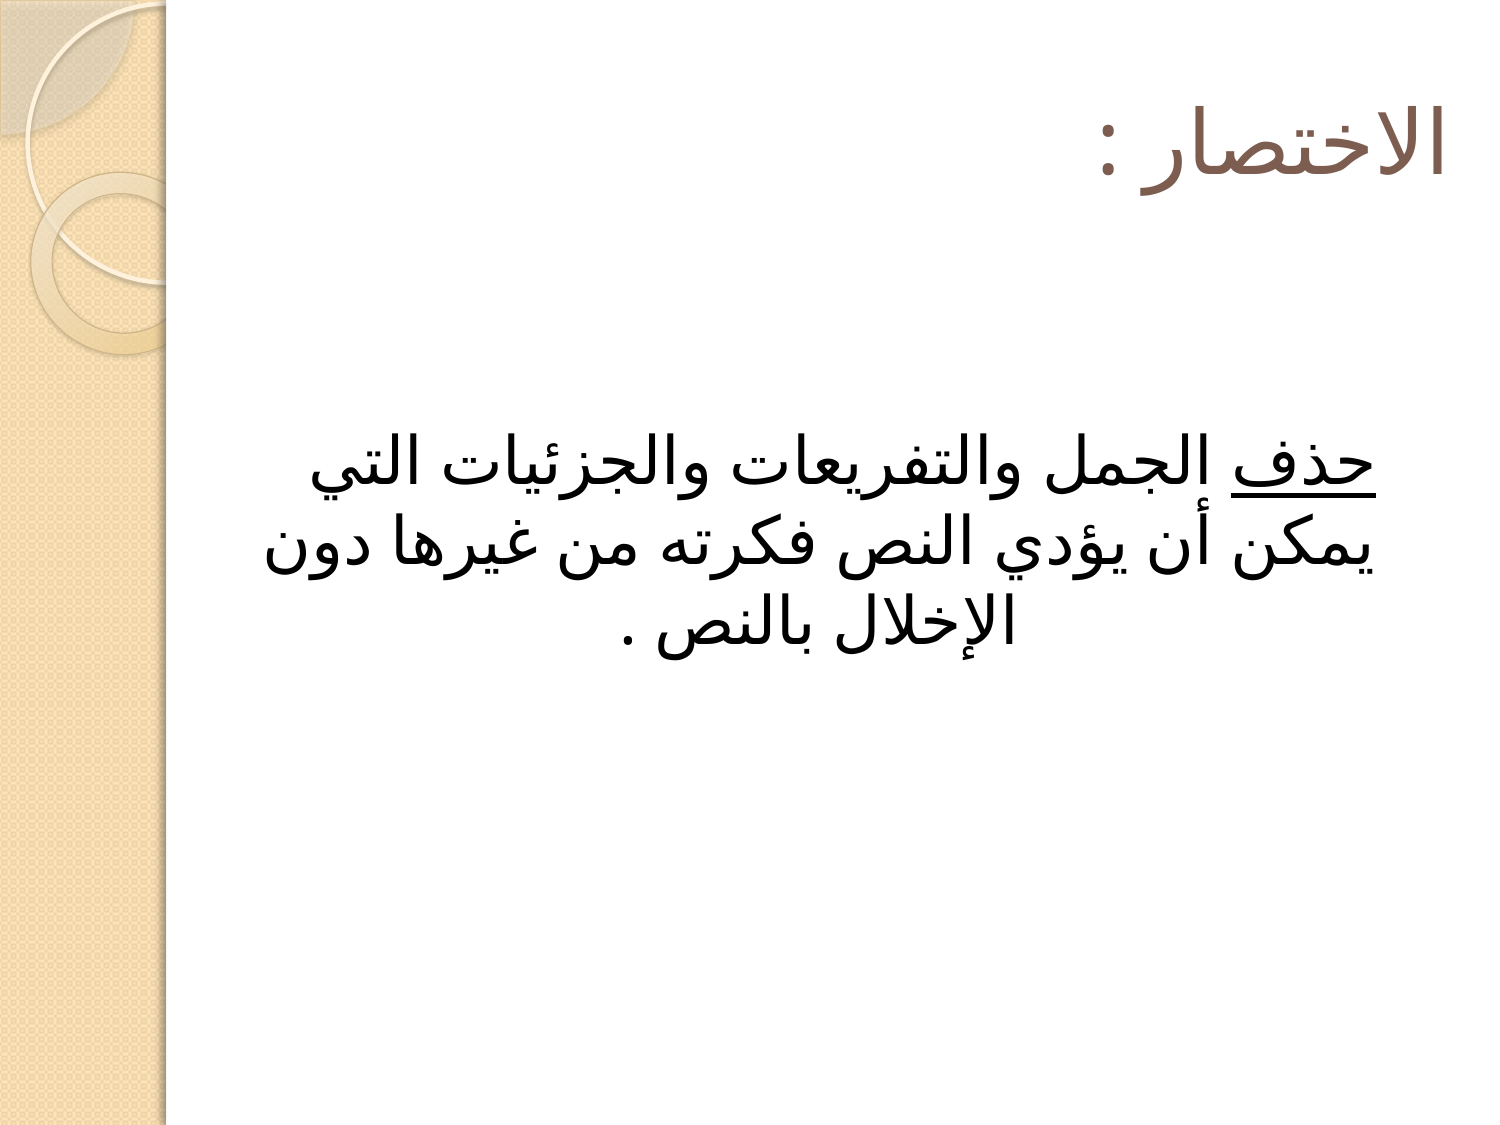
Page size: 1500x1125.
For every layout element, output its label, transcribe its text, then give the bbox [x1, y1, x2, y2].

list حذف الجمل والتفريعات والجزئيات التي يمكن أن يؤدي النص فكرته من غيرها دون الإخلال بالنص . [234, 410, 1465, 689]
title الاختصار : [235, 45, 1466, 233]
